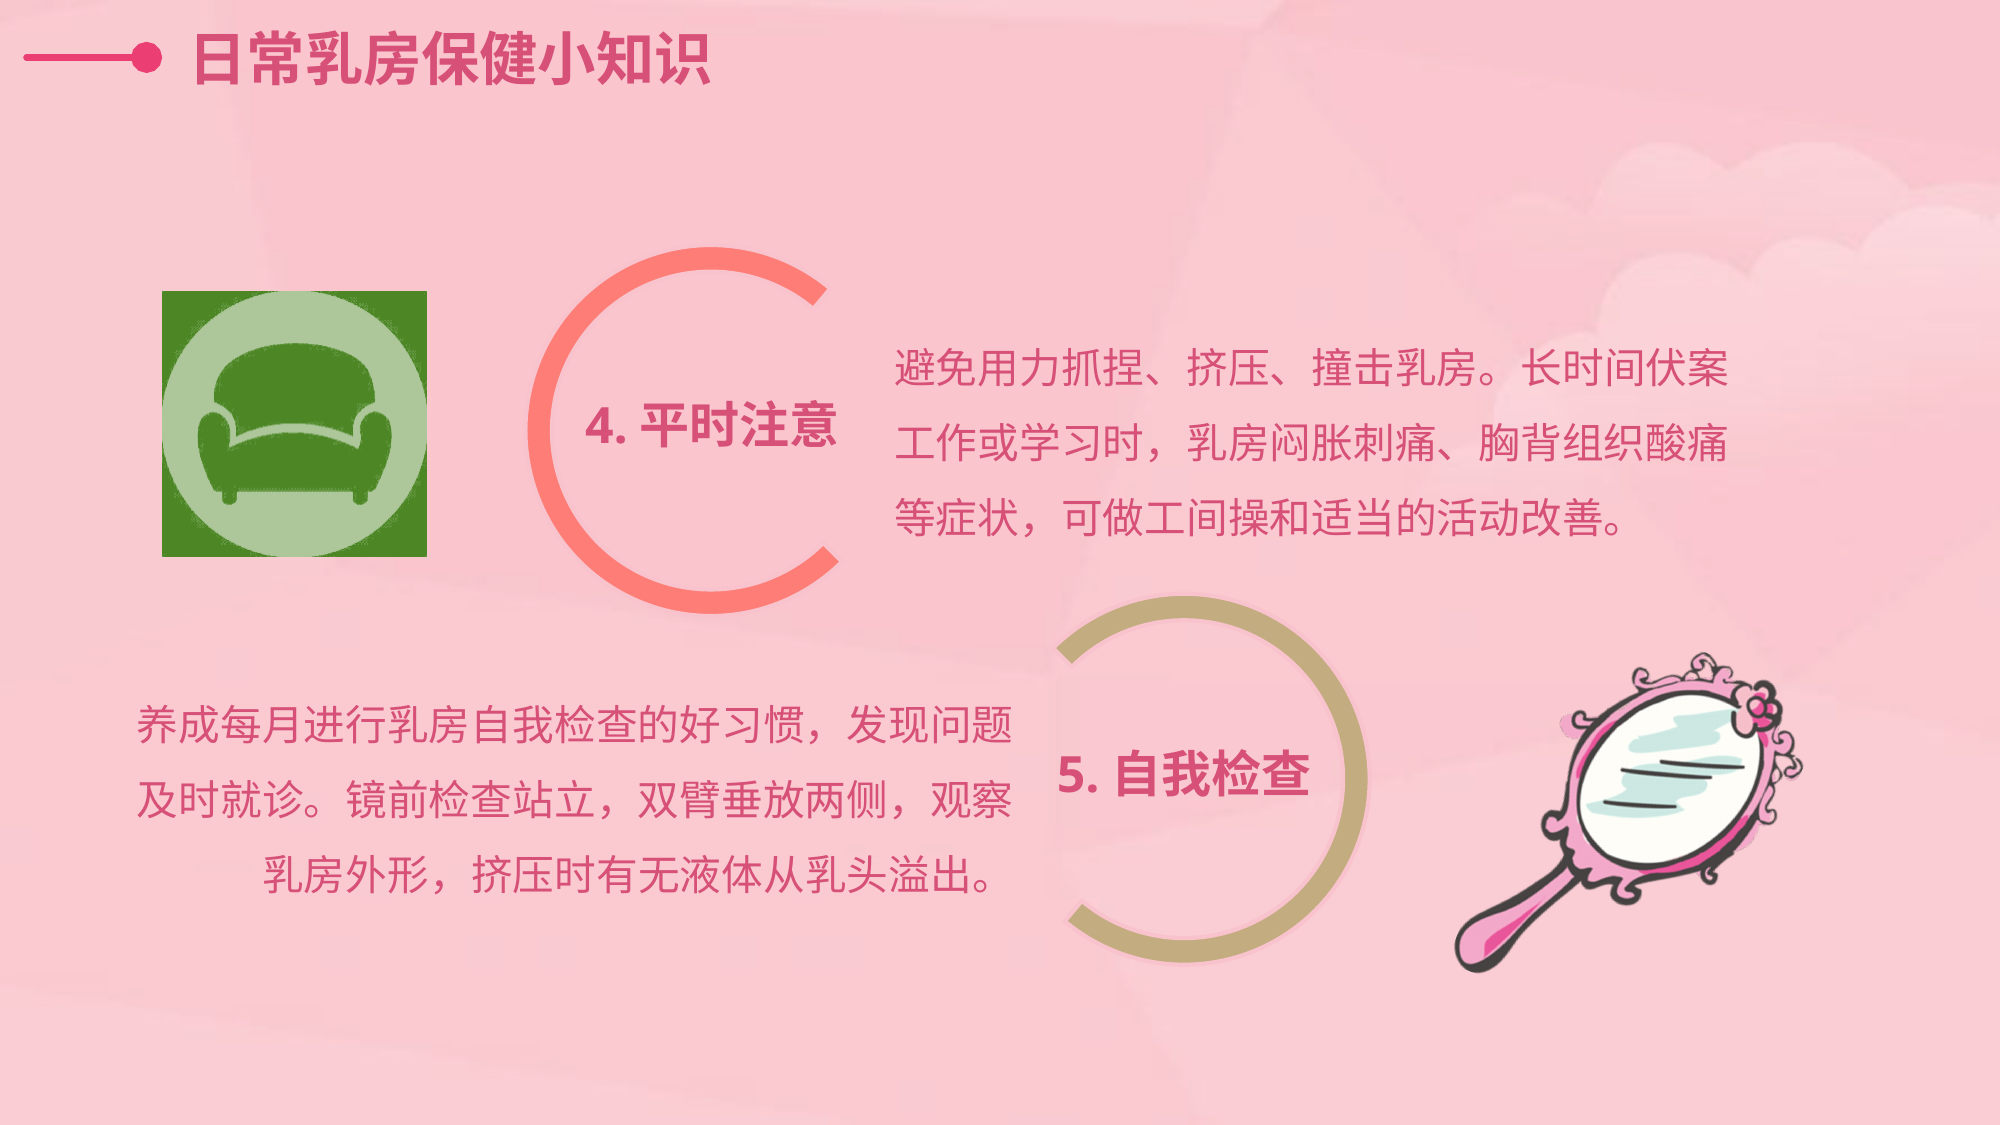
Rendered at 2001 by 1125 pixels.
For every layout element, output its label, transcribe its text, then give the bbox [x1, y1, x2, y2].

picture [1448, 607, 1828, 1055]
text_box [525, 244, 897, 616]
text_box 日常乳房保健小知识 [173, 14, 728, 100]
text_box 养成每月进行乳房自我检查的好习惯，发现问题及时就诊。镜前检查站立，双臂垂放两侧，观察乳房外形，挤压时有无液体从乳头溢出。 [99, 665, 998, 906]
picture [162, 291, 427, 557]
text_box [998, 593, 1370, 965]
text_box 避免用力抓捏、挤压、撞击乳房。长时间伏案工作或学习时，乳房闷胀刺痛、胸背组织酸痛等症状，可做工间操和适当的活动改善。 [897, 309, 1750, 549]
